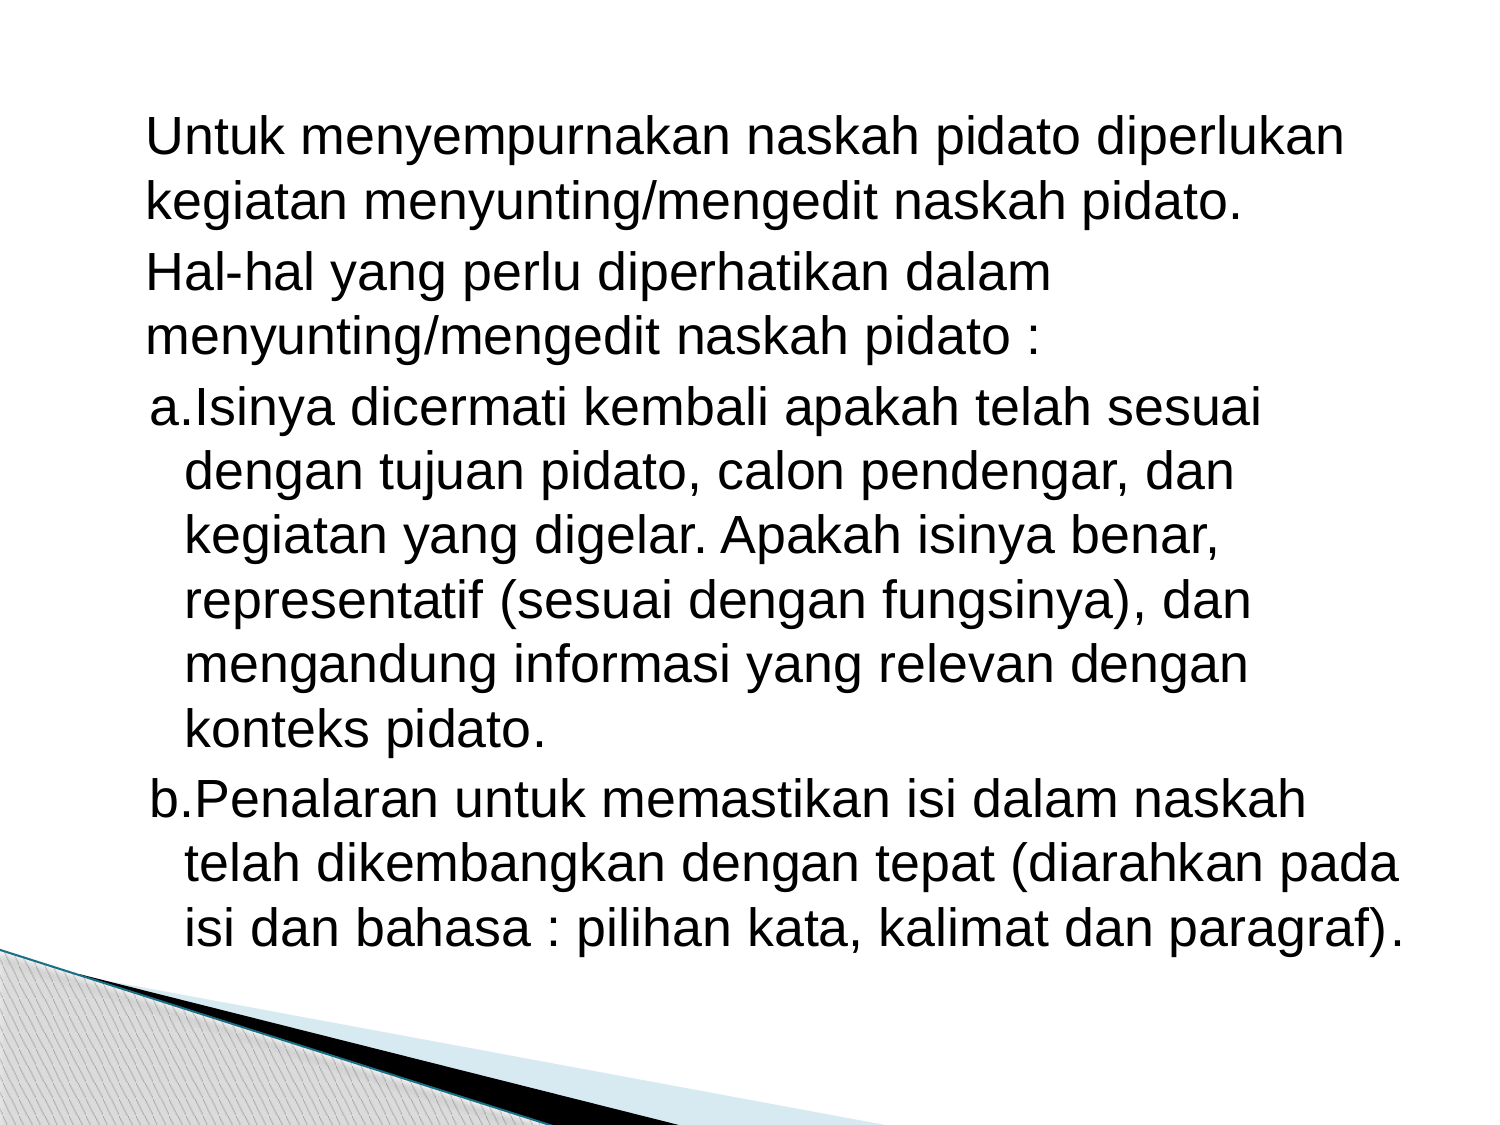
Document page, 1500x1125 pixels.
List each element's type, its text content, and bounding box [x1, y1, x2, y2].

list Untuk menyempurnakan naskah pidato diperlukan kegiatan menyunting/mengedit naskah pidato. Hal-hal yang perlu diperhatikan dalam menyunting/mengedit naskah pidato : a.Isinya dicermati kembali apakah telah sesuai dengan tujuan pidato, calon pendengar, dan kegiatan yang digelar. Apakah isinya benar, representatif (sesuai dengan fungsinya), dan mengandung informasi yang relevan dengan konteks pidato. b.Penalaran untuk memastikan isi dalam naskah telah dikembangkan dengan tepat (diarahkan pada isi dan bahasa : pilihan kata, kalimat dan paragraf). [75, 93, 1425, 1020]
